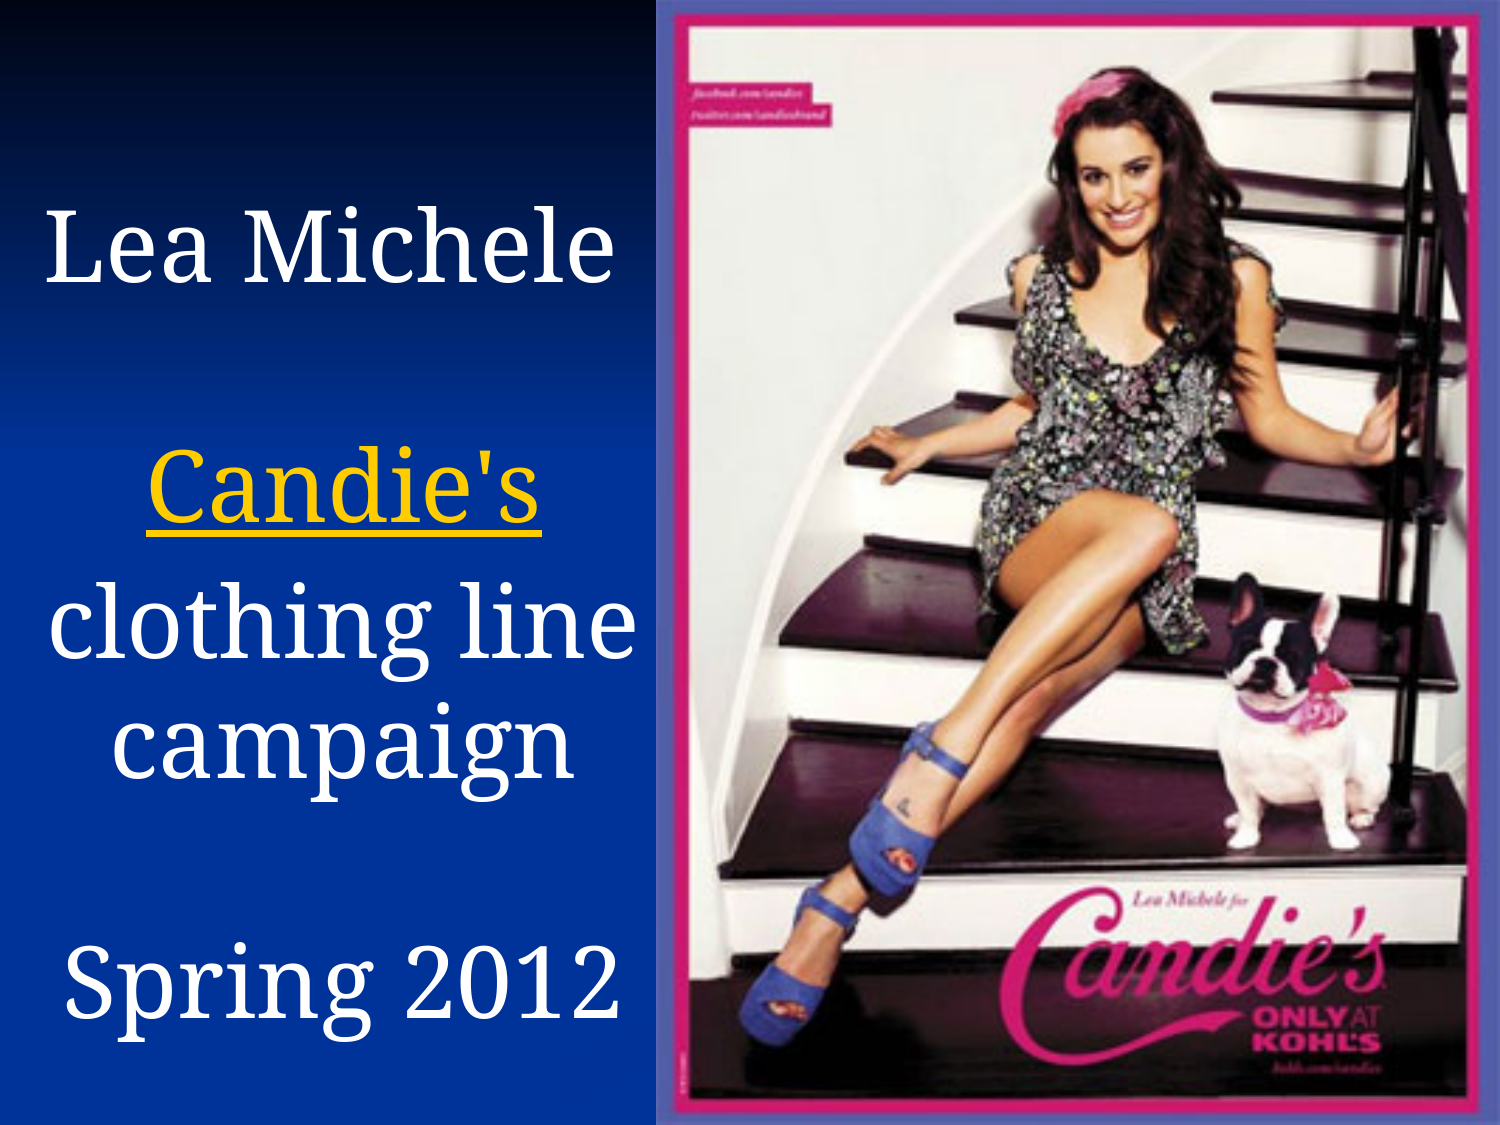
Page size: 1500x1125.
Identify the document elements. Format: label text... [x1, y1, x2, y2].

picture [655, 0, 1500, 1125]
text_box Lea Michele Candie's clothing line campaign Spring 2012 [0, 174, 650, 1046]
